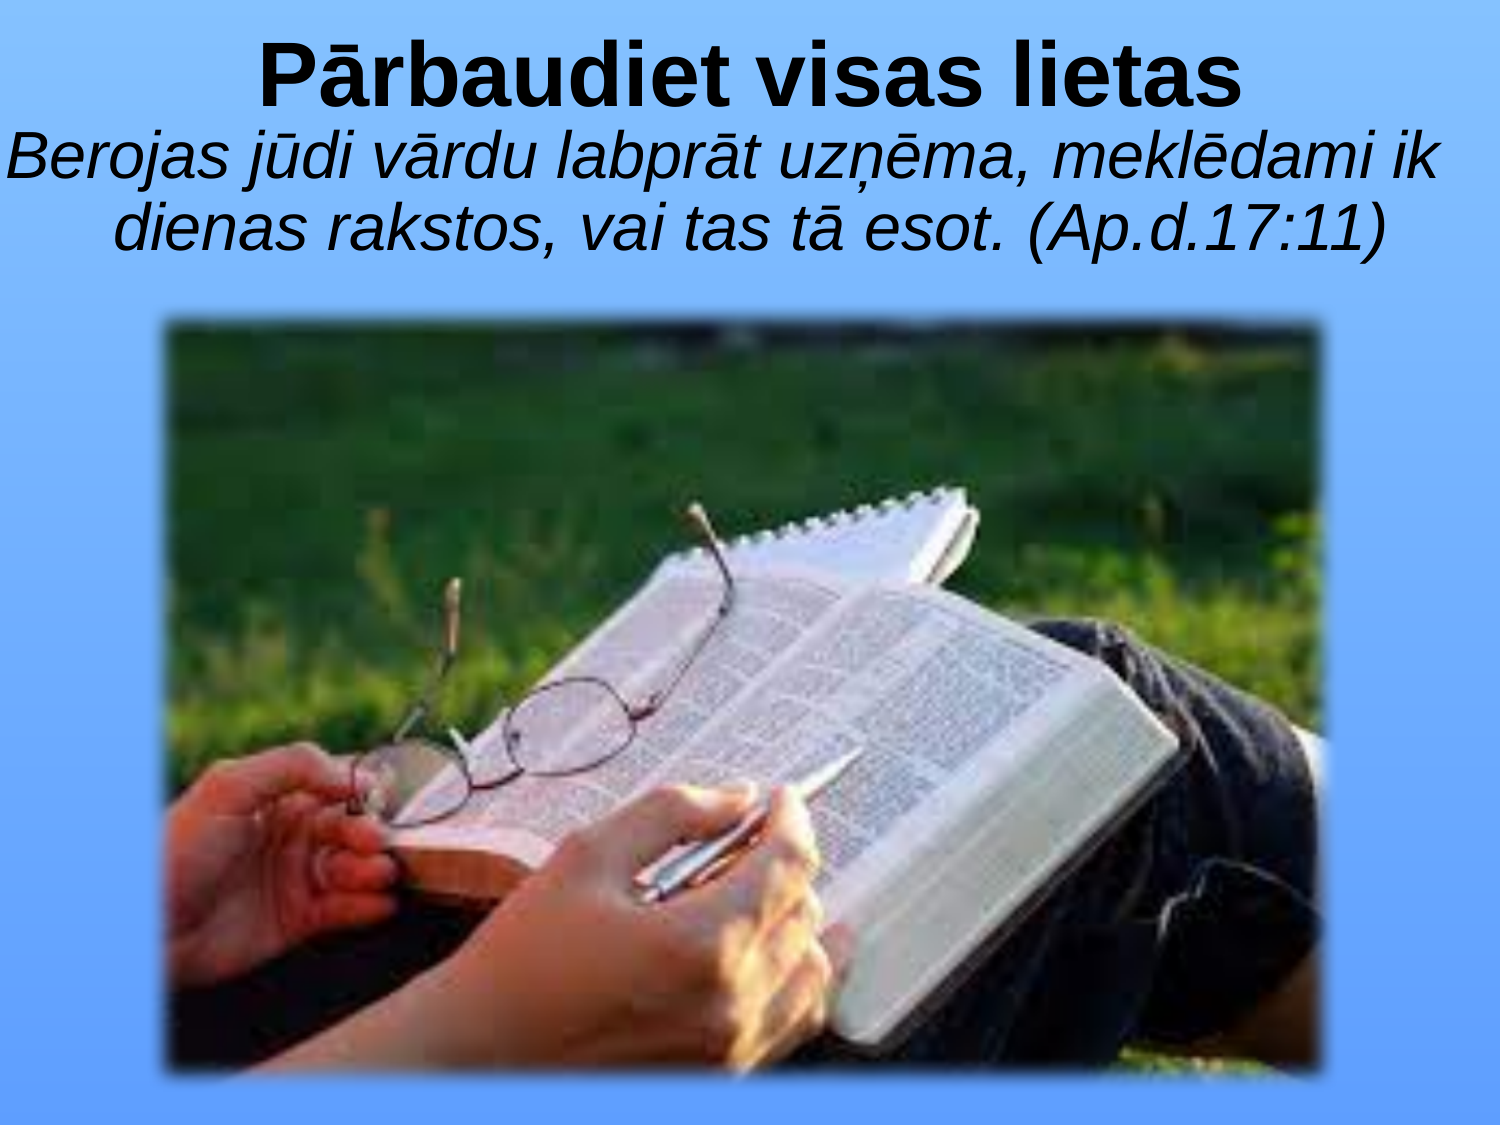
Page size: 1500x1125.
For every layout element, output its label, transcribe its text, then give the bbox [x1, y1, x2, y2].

list Berojas jūdi vārdu labprāt uzņēma, meklēdami ik dienas rakstos, vai tas tā esot. (Ap.d.17:11) [0, 113, 1500, 292]
picture [147, 302, 1341, 1092]
title Pārbaudiet visas lietas [76, 0, 1428, 140]
